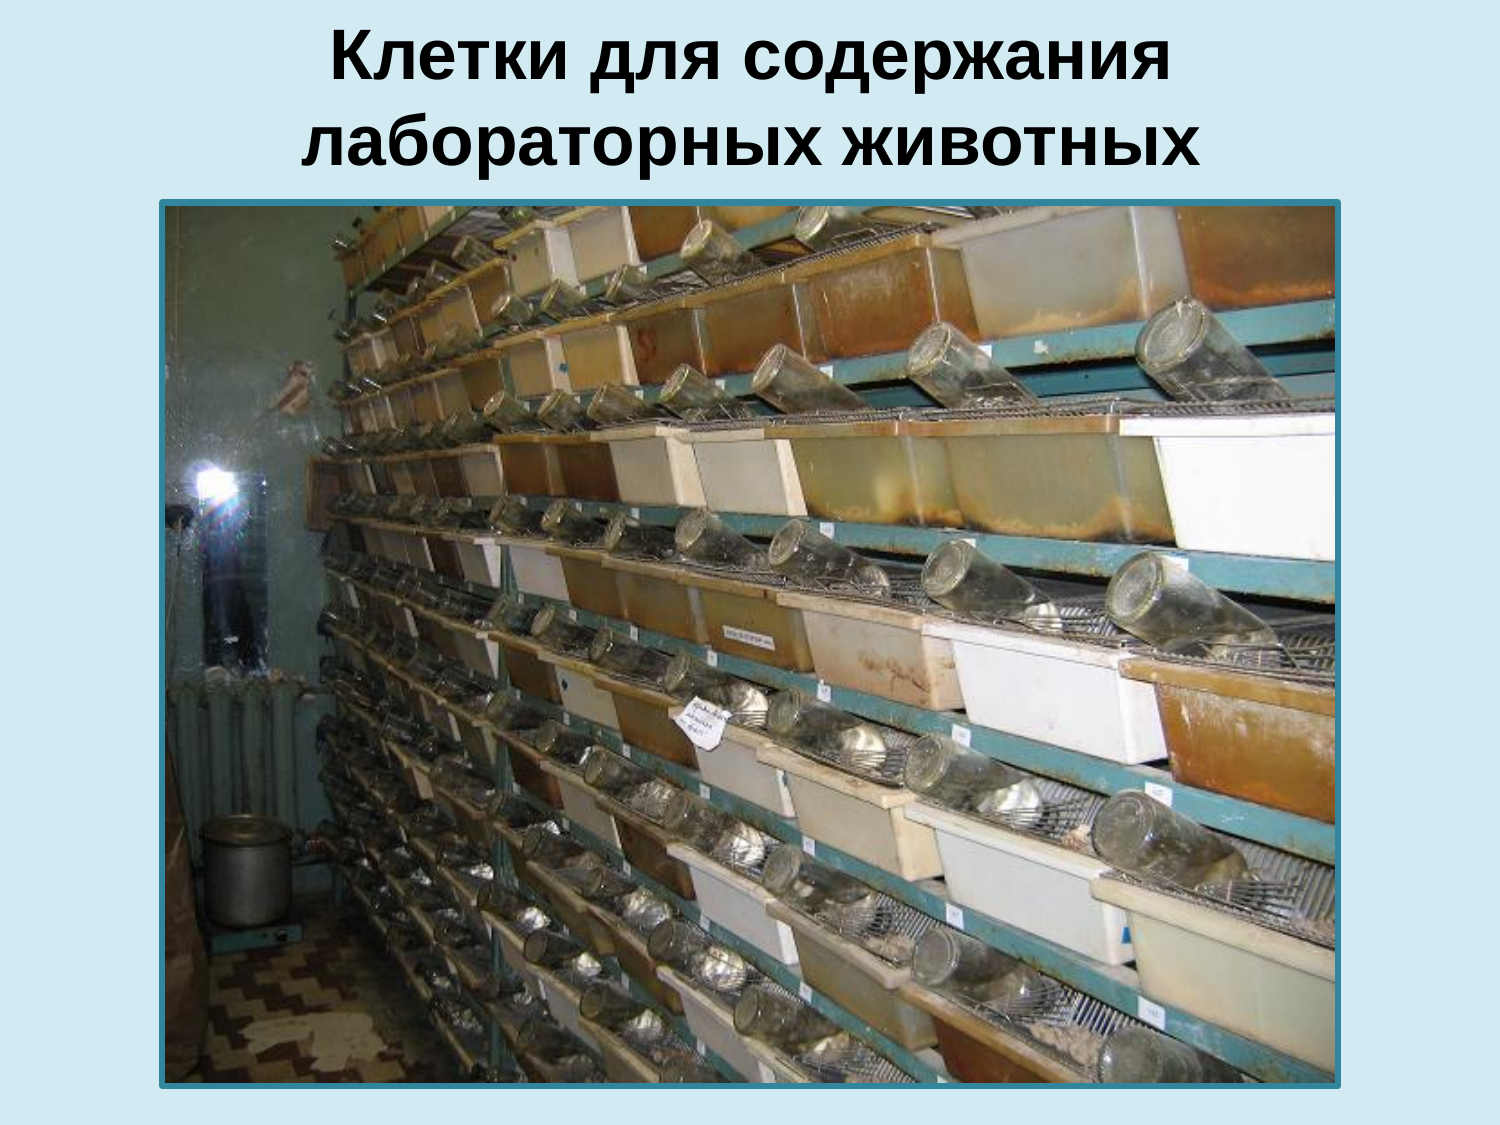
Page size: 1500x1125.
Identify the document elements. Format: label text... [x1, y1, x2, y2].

picture [164, 205, 1335, 1083]
title Клетки для содержания лабораторных животных [76, 0, 1427, 188]
